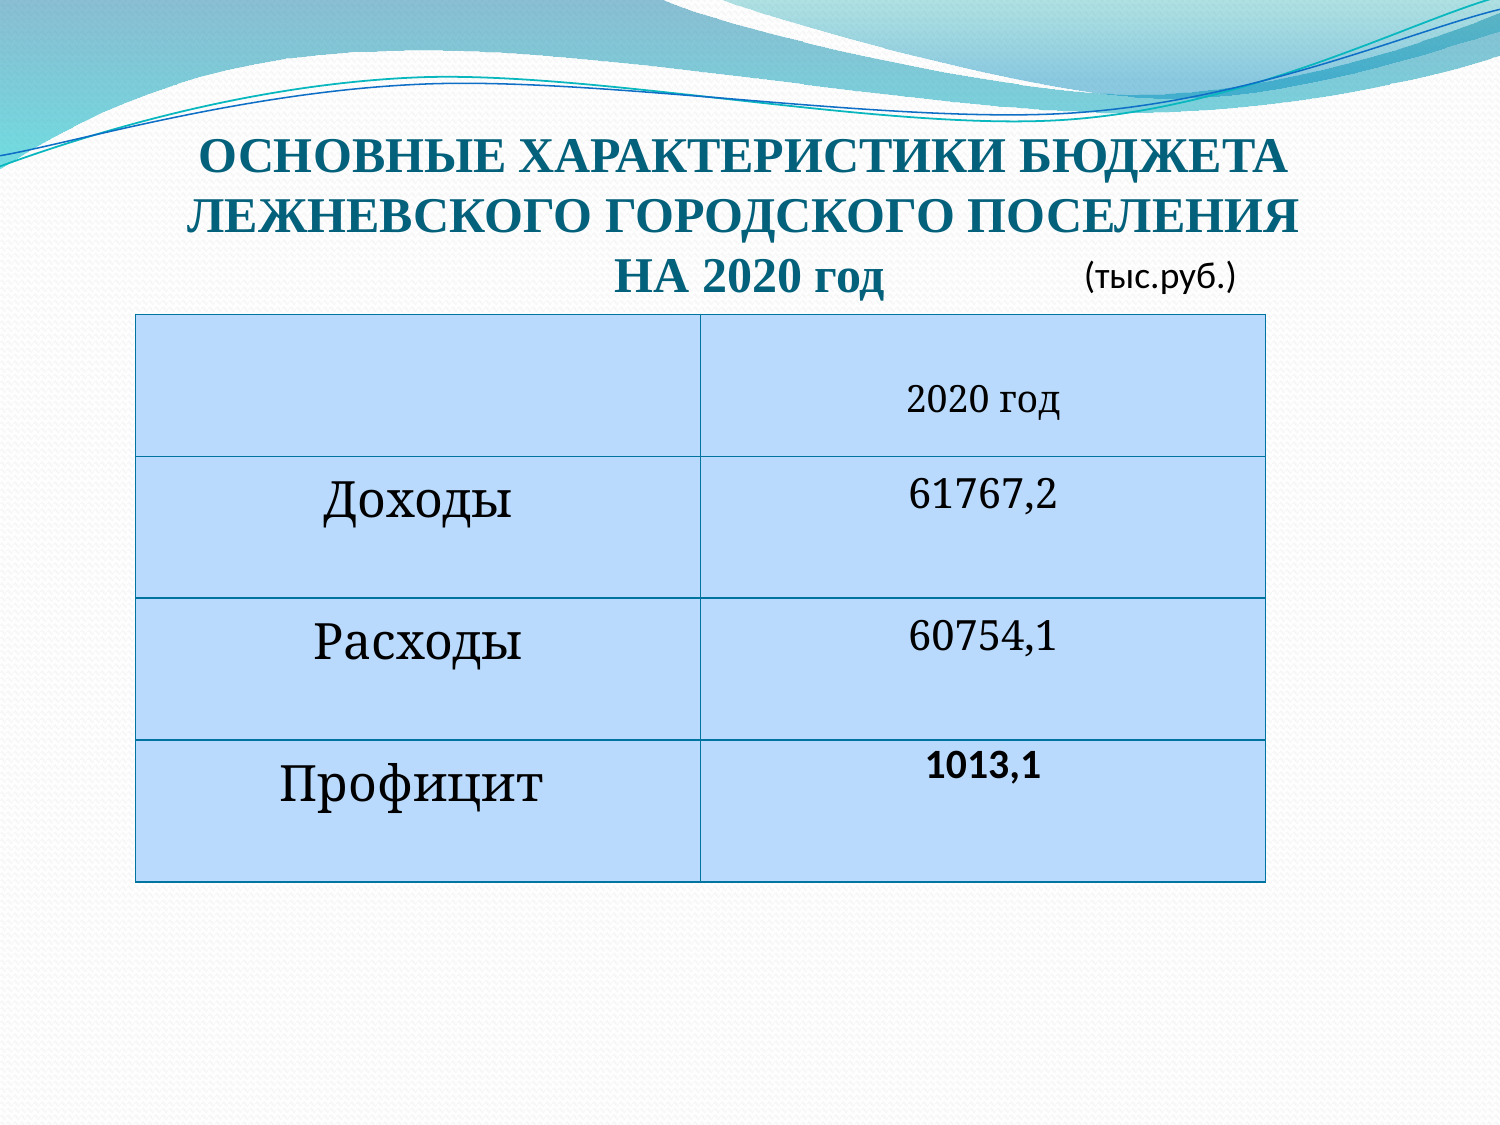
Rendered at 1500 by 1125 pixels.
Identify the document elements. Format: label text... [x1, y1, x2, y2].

table_header [136, 315, 700, 456]
text_box (тыс.руб.) [1069, 243, 1341, 304]
table_header 2020 год [701, 315, 1265, 456]
table_cell Расходы [136, 599, 700, 739]
title ОСНОВНЫЕ ХАРАКТЕРИСТИКИ БЮДЖЕТА ЛЕЖНЕВСКОГО ГОРОДСКОГО ПОСЕЛЕНИЯ НА 2020 год [75, 115, 1425, 303]
table_cell Профицит [136, 741, 700, 881]
table_cell 1013,1 [701, 741, 1265, 881]
table_cell 61767,2 [701, 457, 1265, 597]
table_cell 60754,1 [701, 599, 1265, 739]
table_cell Доходы [136, 457, 700, 597]
